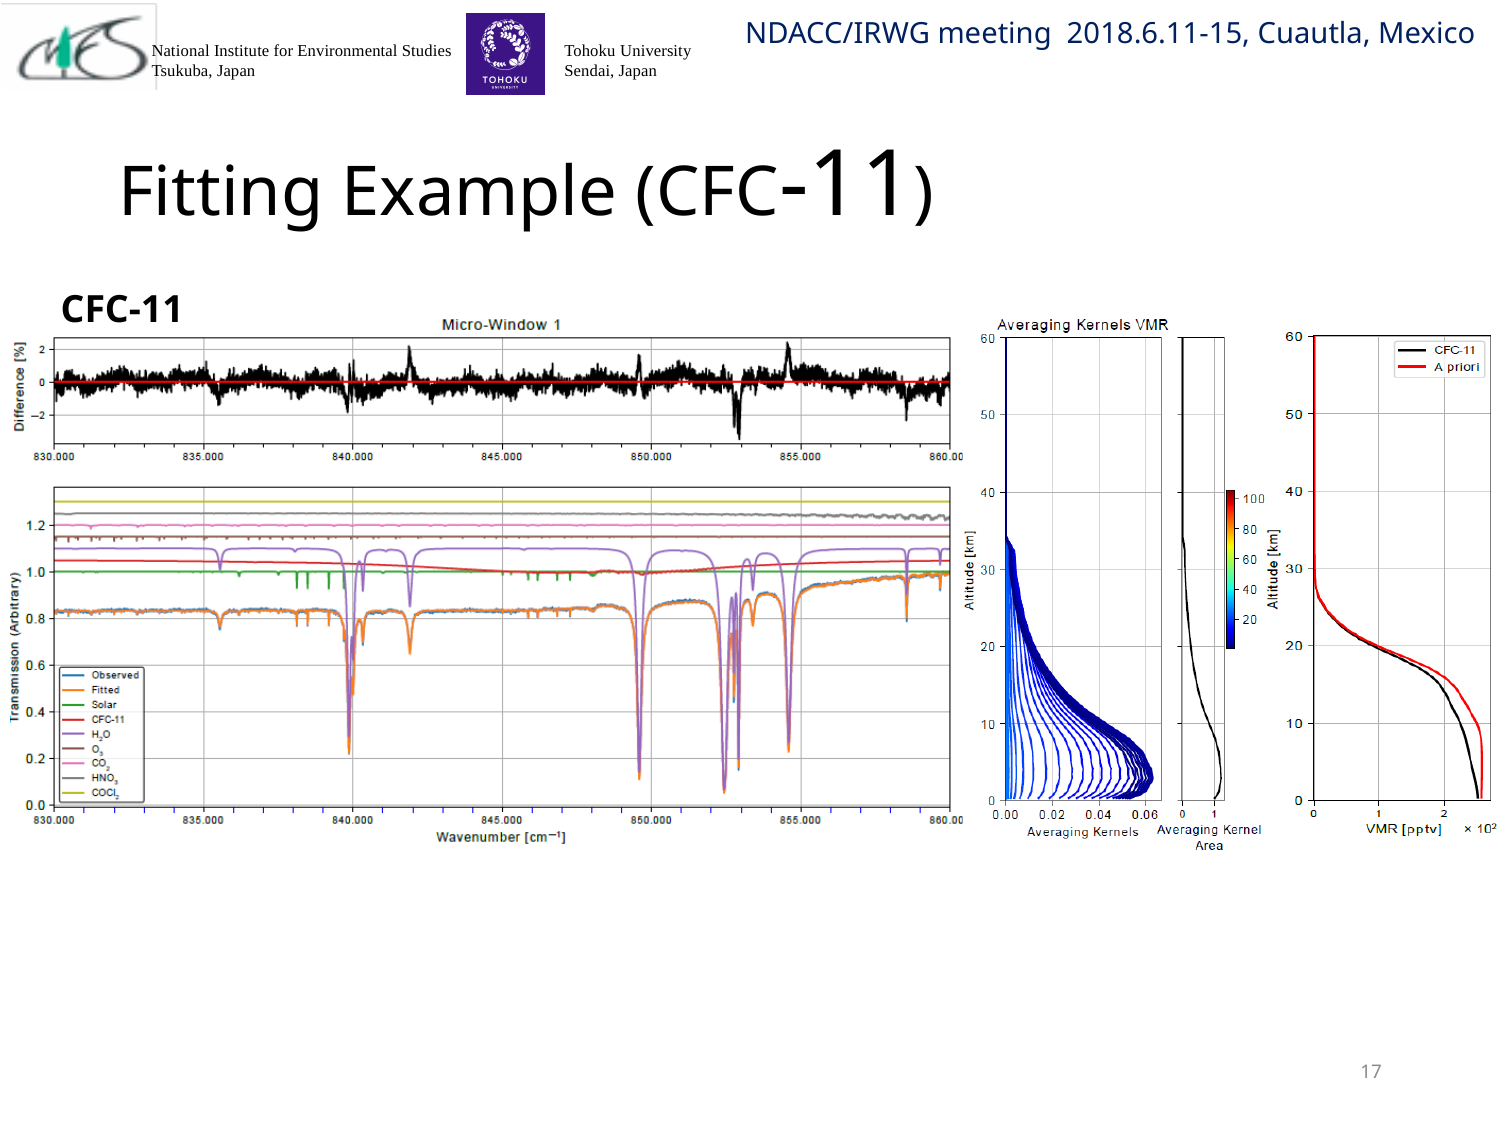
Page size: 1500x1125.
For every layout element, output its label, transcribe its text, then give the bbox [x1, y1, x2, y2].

picture [466, 13, 545, 94]
text_box CFC-11 [45, 277, 200, 314]
title Fitting Example (CFC-11) [103, 94, 1397, 278]
picture [10, 314, 1500, 850]
picture [1, 2, 160, 90]
slide_number 17 [1059, 1042, 1397, 1103]
